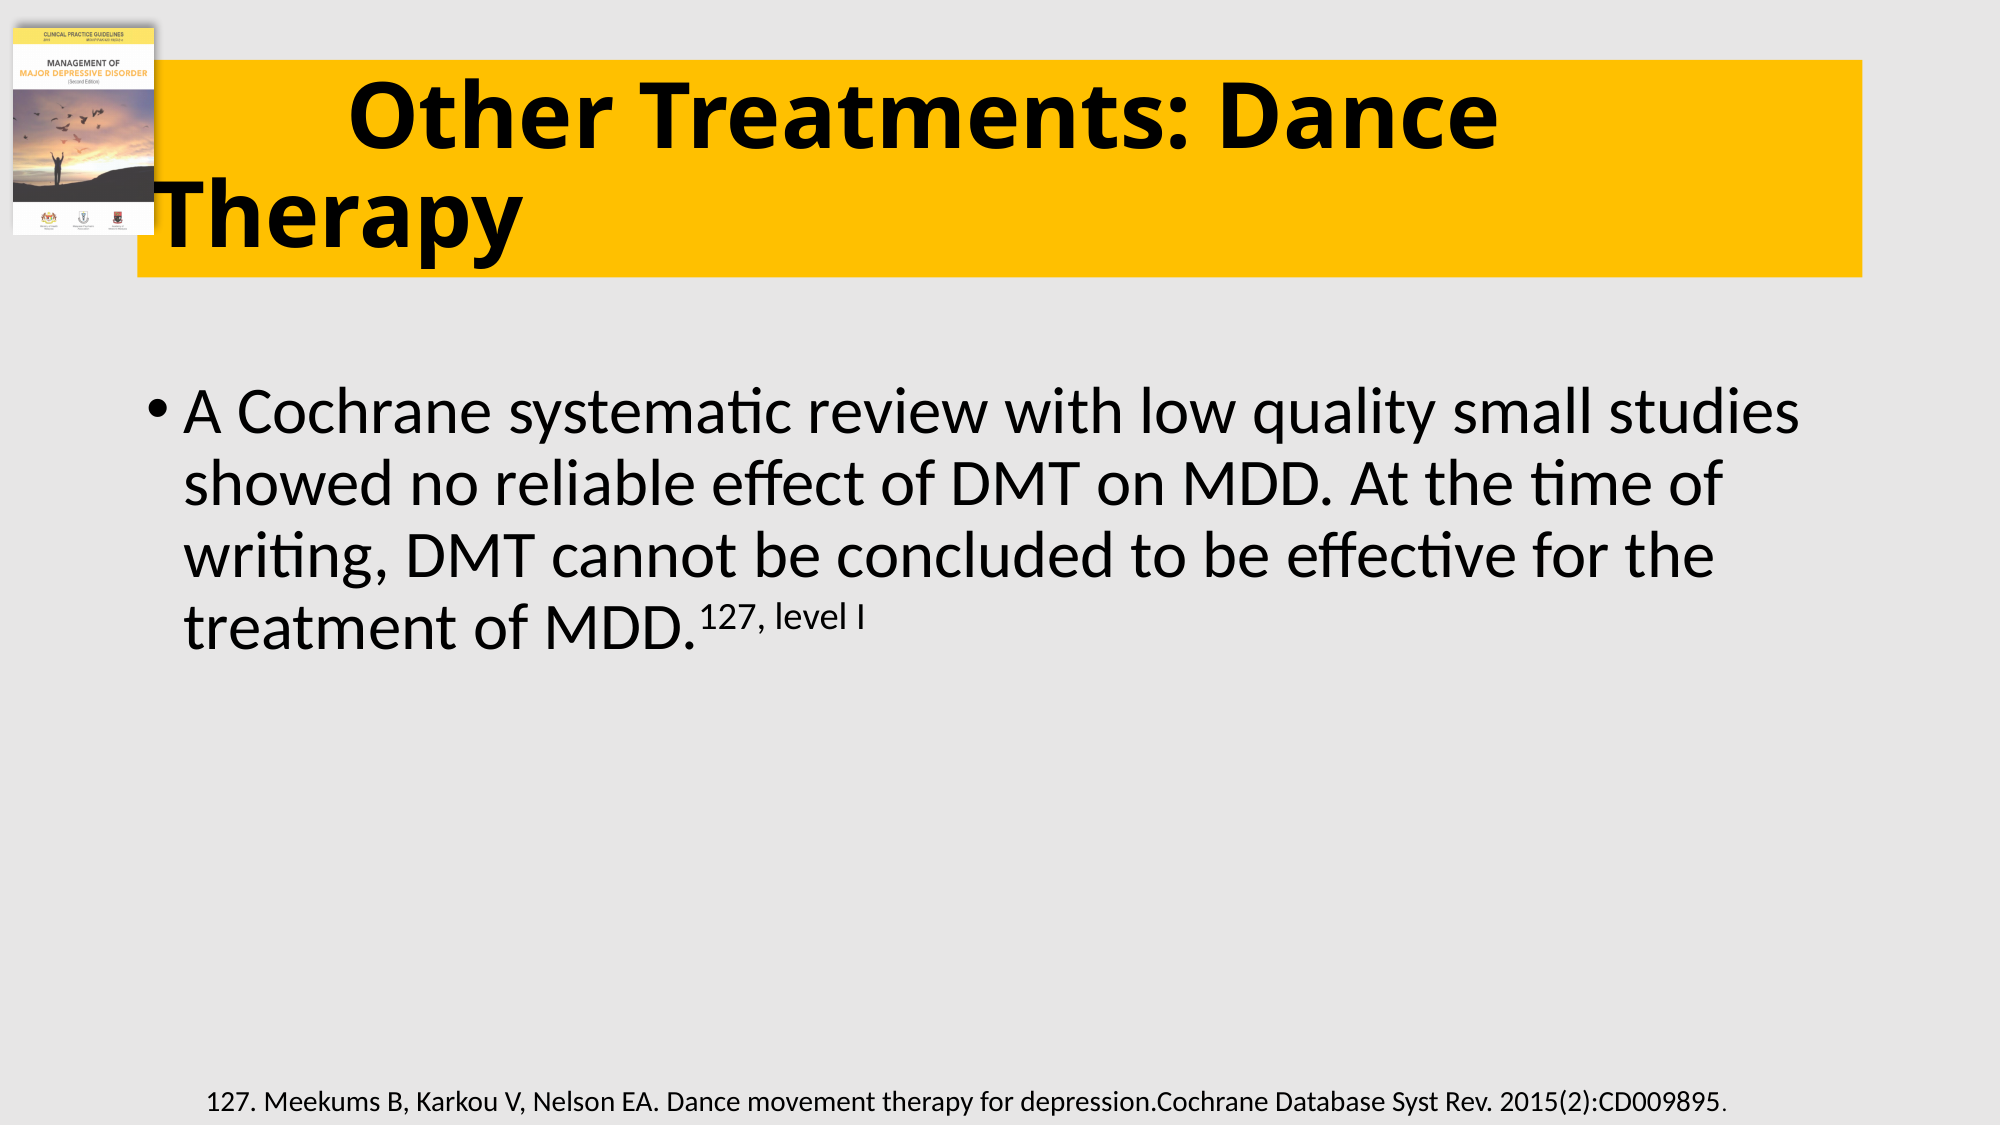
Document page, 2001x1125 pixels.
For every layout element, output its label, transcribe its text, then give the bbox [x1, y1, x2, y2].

title Other Treatments: Dance Therapy [137, 59, 1863, 277]
text_box 127. Meekums B, Karkou V, Nelson EA. Dance movement therapy for depression.Cochrane Database Syst Rev. 2015(2):CD009895. [190, 1074, 1863, 1125]
list A Cochrane systematic review with low quality small studies showed no reliable effect of DMT on MDD. At the time of writing, DMT cannot be concluded to be effective for the treatment of MDD.127, level I [131, 277, 1869, 901]
picture [13, 28, 154, 235]
